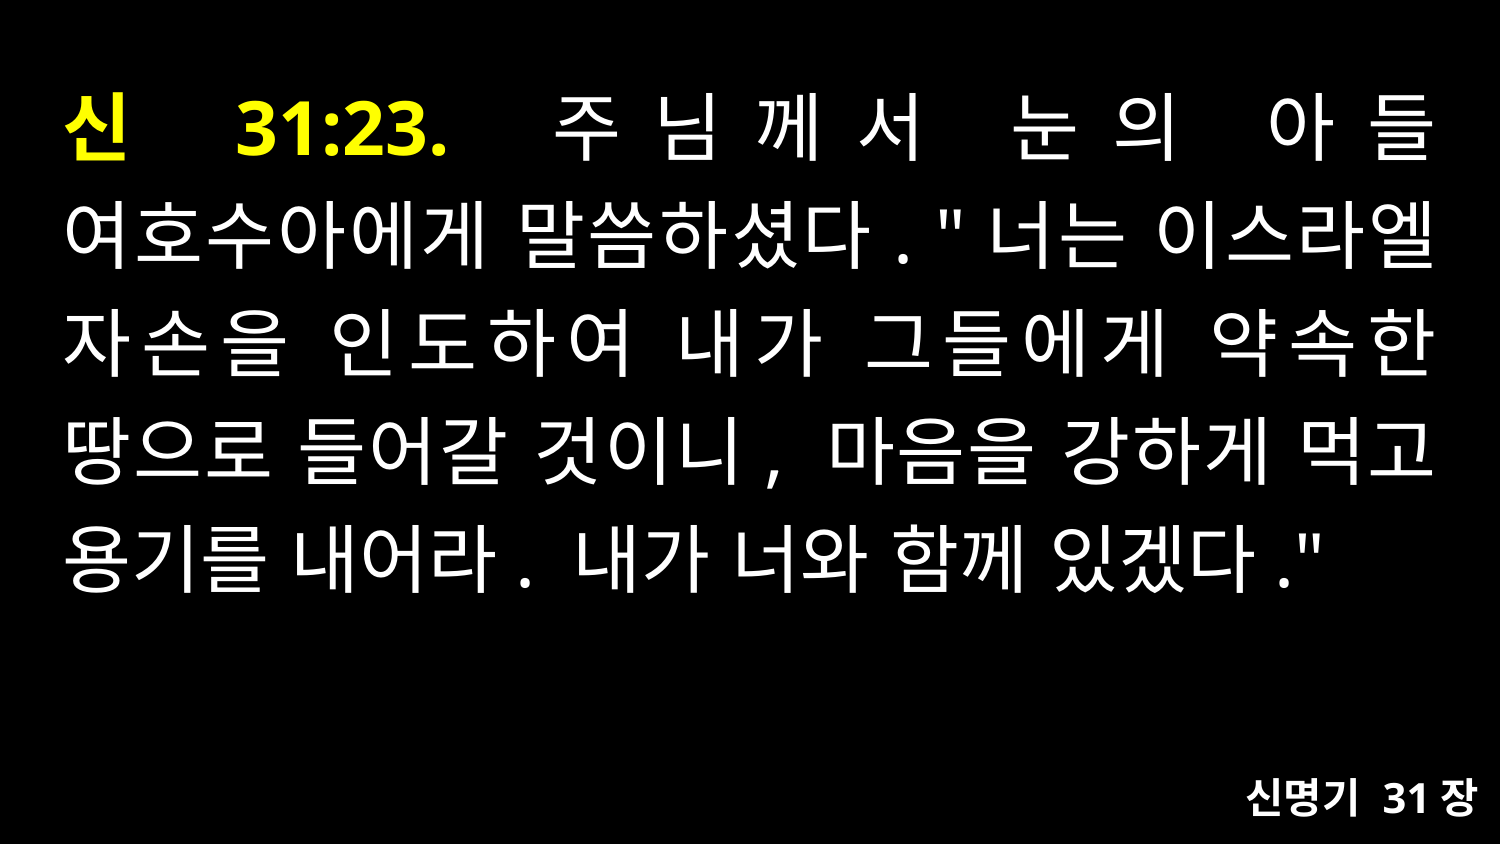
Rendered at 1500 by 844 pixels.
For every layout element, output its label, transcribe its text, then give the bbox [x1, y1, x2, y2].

title 신 31:23. 주님께서 눈의 아들 여호수아에게 말씀하셨다. "너는 이스라엘 자손을 인도하여 내가 그들에게 약속한 땅으로 들어갈 것이니, 마음을 강하게 먹고 용기를 내어라. 내가 너와 함께 있겠다." [0, 0, 1500, 844]
subtitle 신명기 31장 [916, 770, 1500, 844]
